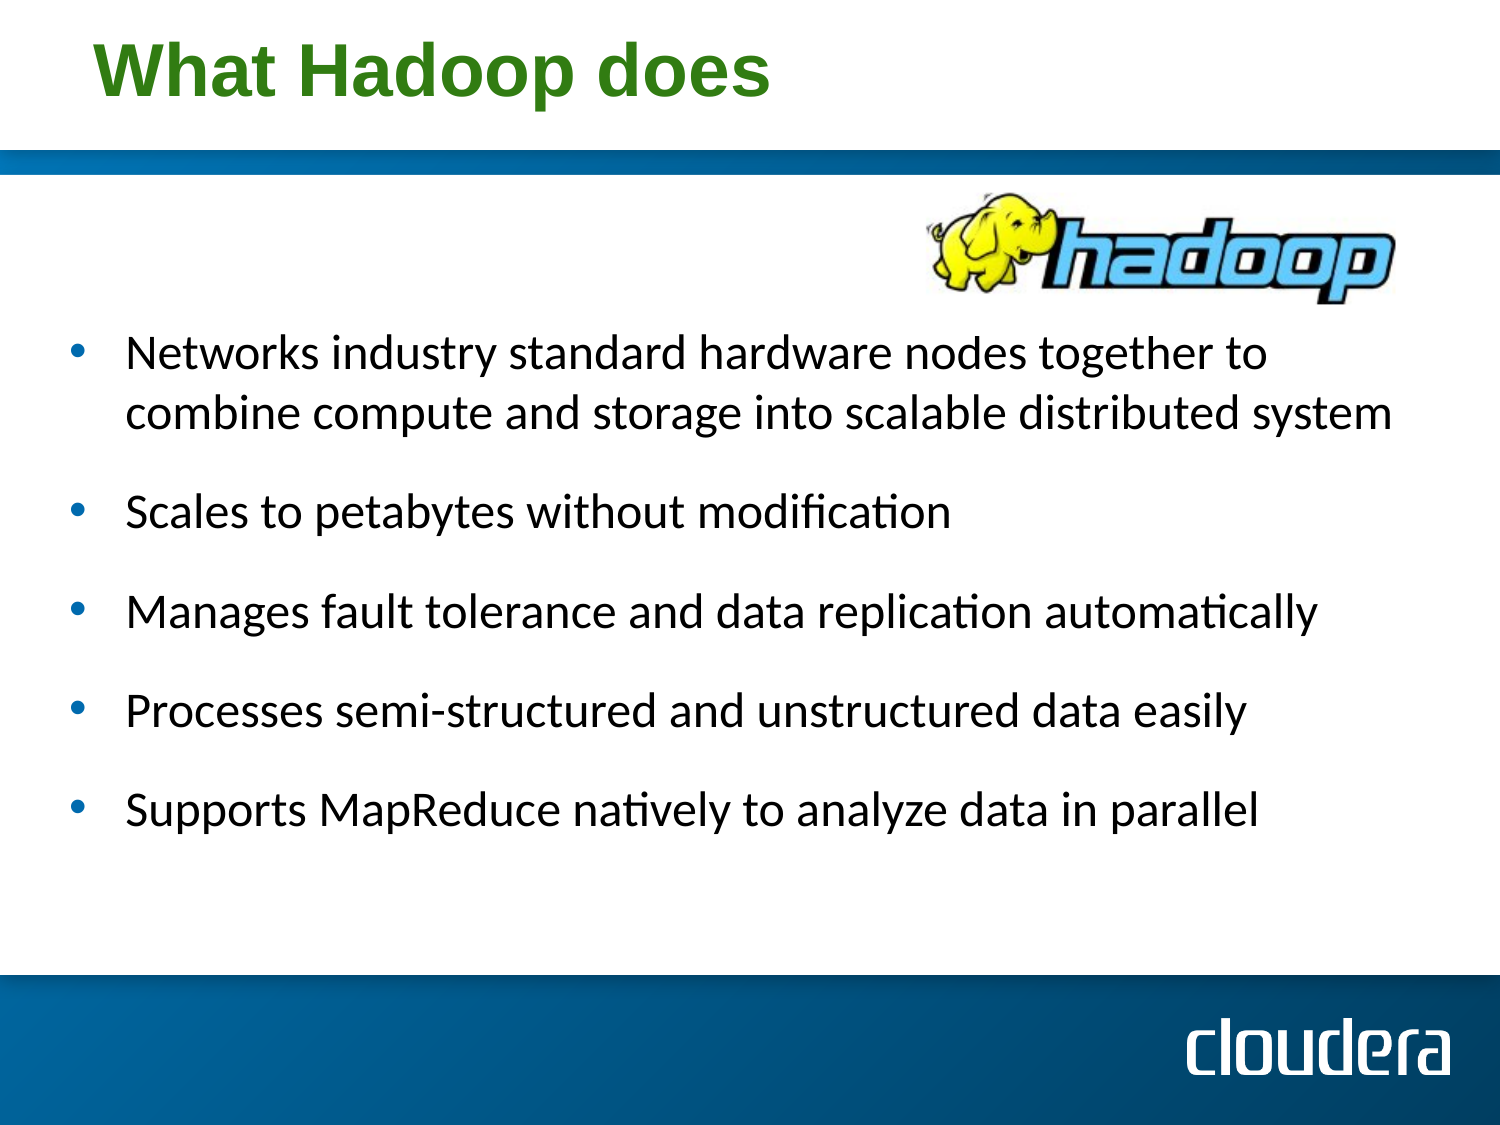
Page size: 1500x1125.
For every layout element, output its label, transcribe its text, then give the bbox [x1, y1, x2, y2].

title What Hadoop does [78, 0, 1427, 133]
picture [1187, 1018, 1450, 1075]
picture [902, 190, 1427, 337]
text_box Networks industry standard hardware nodes together to combine compute and storage into scalable distributed system Scales to petabytes without modification Manages fault tolerance and data replication automatically Processes semi-structured and unstructured data easily Supports MapReduce natively to analyze data in parallel [54, 312, 1461, 961]
